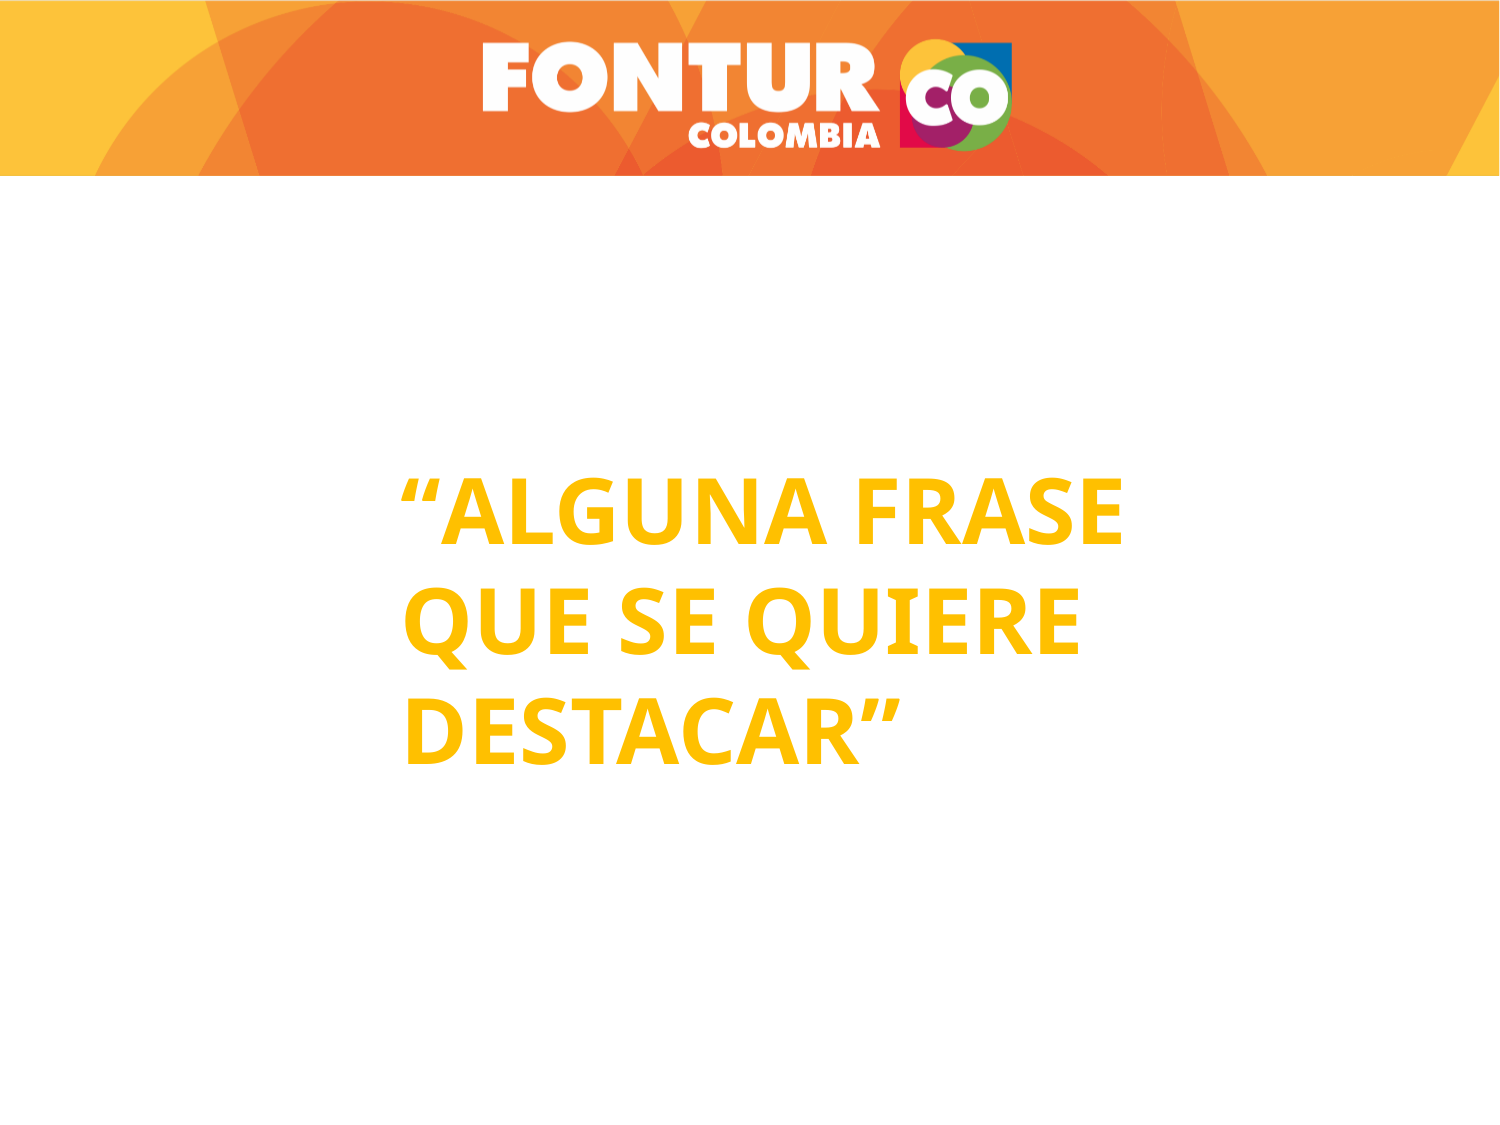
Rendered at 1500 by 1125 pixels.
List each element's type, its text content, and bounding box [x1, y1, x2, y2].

picture [0, 0, 1500, 180]
text_box “ALGUNA FRASE QUE SE QUIERE DESTACAR” [385, 445, 1167, 791]
